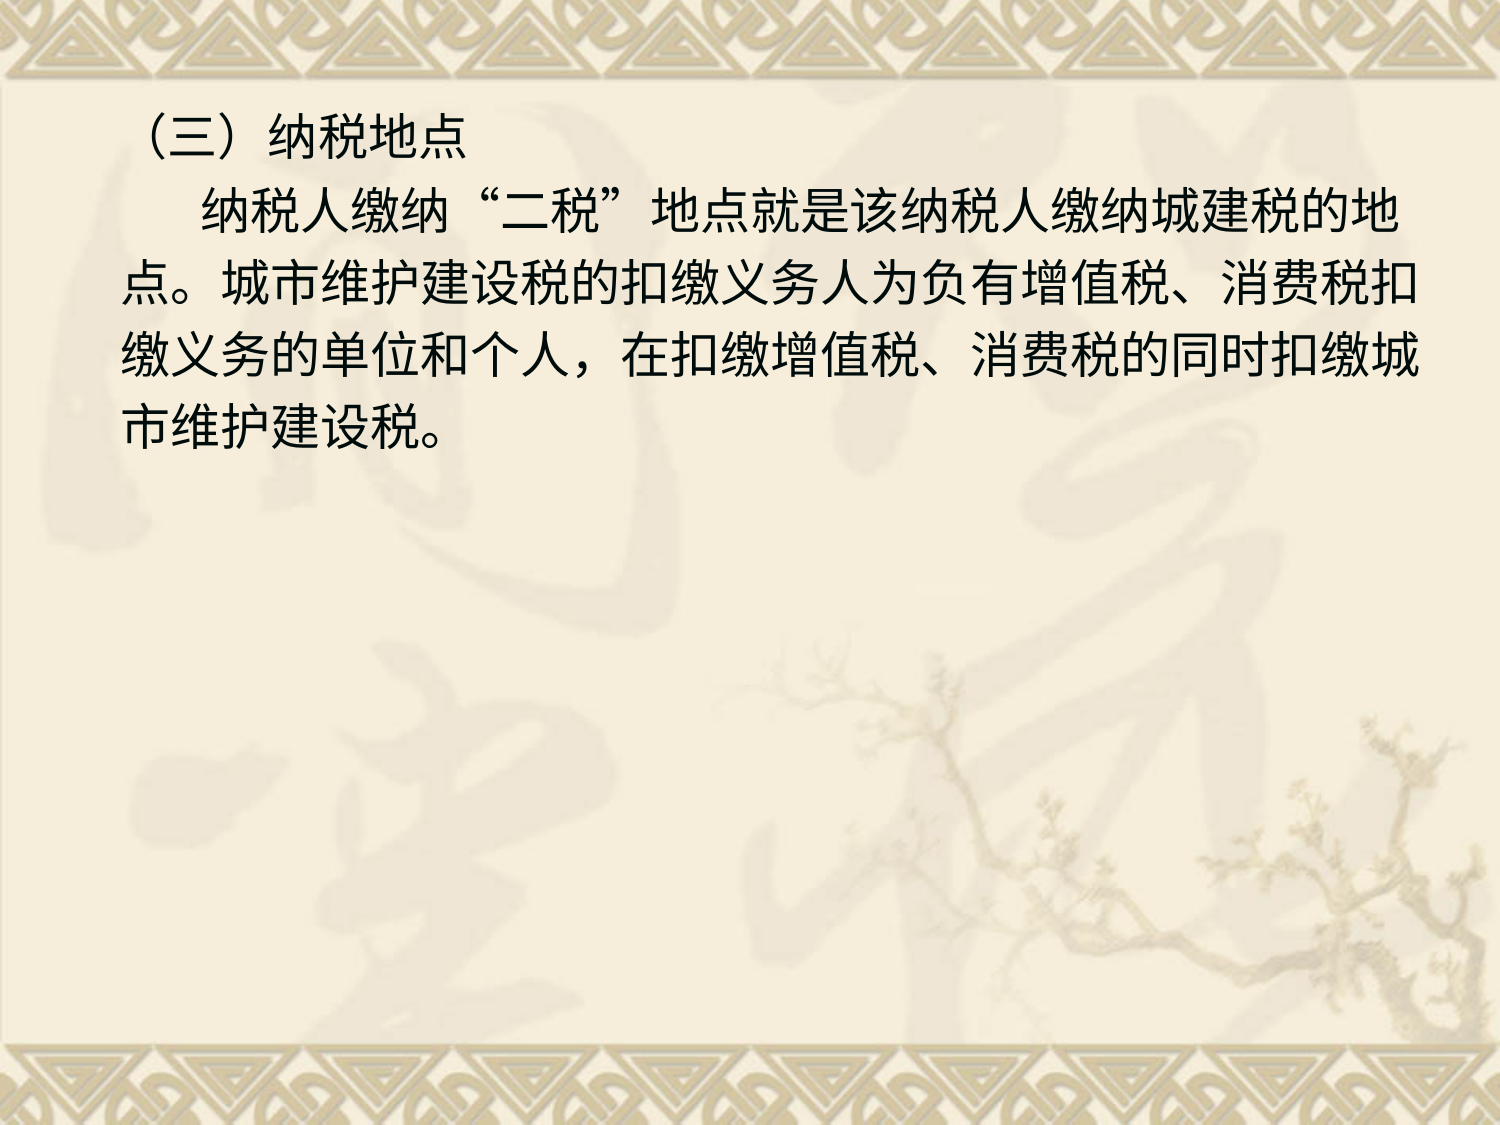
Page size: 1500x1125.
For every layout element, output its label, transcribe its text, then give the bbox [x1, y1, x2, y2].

list （三）纳税地点 纳税人缴纳“二税”地点就是该纳税人缴纳城建税的地点。城市维护建设税的扣缴义务人为负有增值税、消费税扣缴义务的单位和个人，在扣缴增值税、消费税的同时扣缴城市维护建设税。 [49, 75, 1451, 1001]
picture [0, 0, 1500, 1125]
